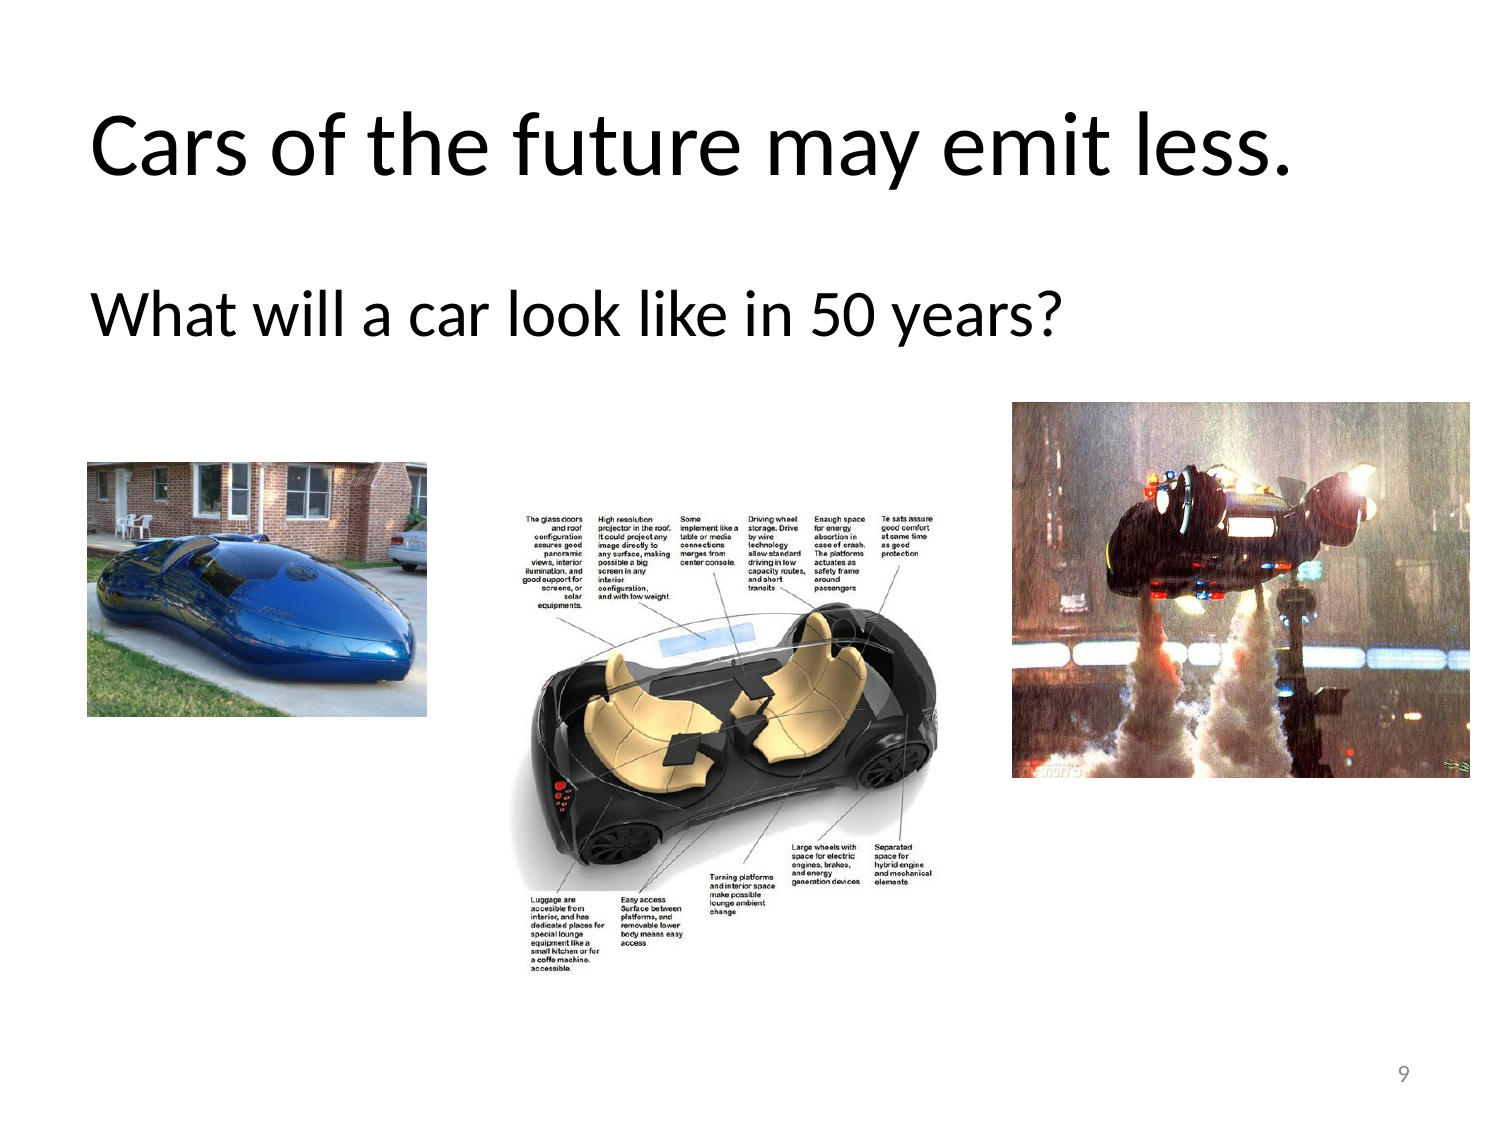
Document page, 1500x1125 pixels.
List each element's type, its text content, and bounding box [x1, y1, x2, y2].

slide_number 9 [1074, 1042, 1425, 1103]
picture [87, 462, 427, 718]
picture [1012, 401, 1470, 778]
picture [474, 512, 971, 975]
list What will a car look like in 50 years? [75, 262, 1425, 1005]
title Cars of the future may emit less. [75, 45, 1425, 233]
